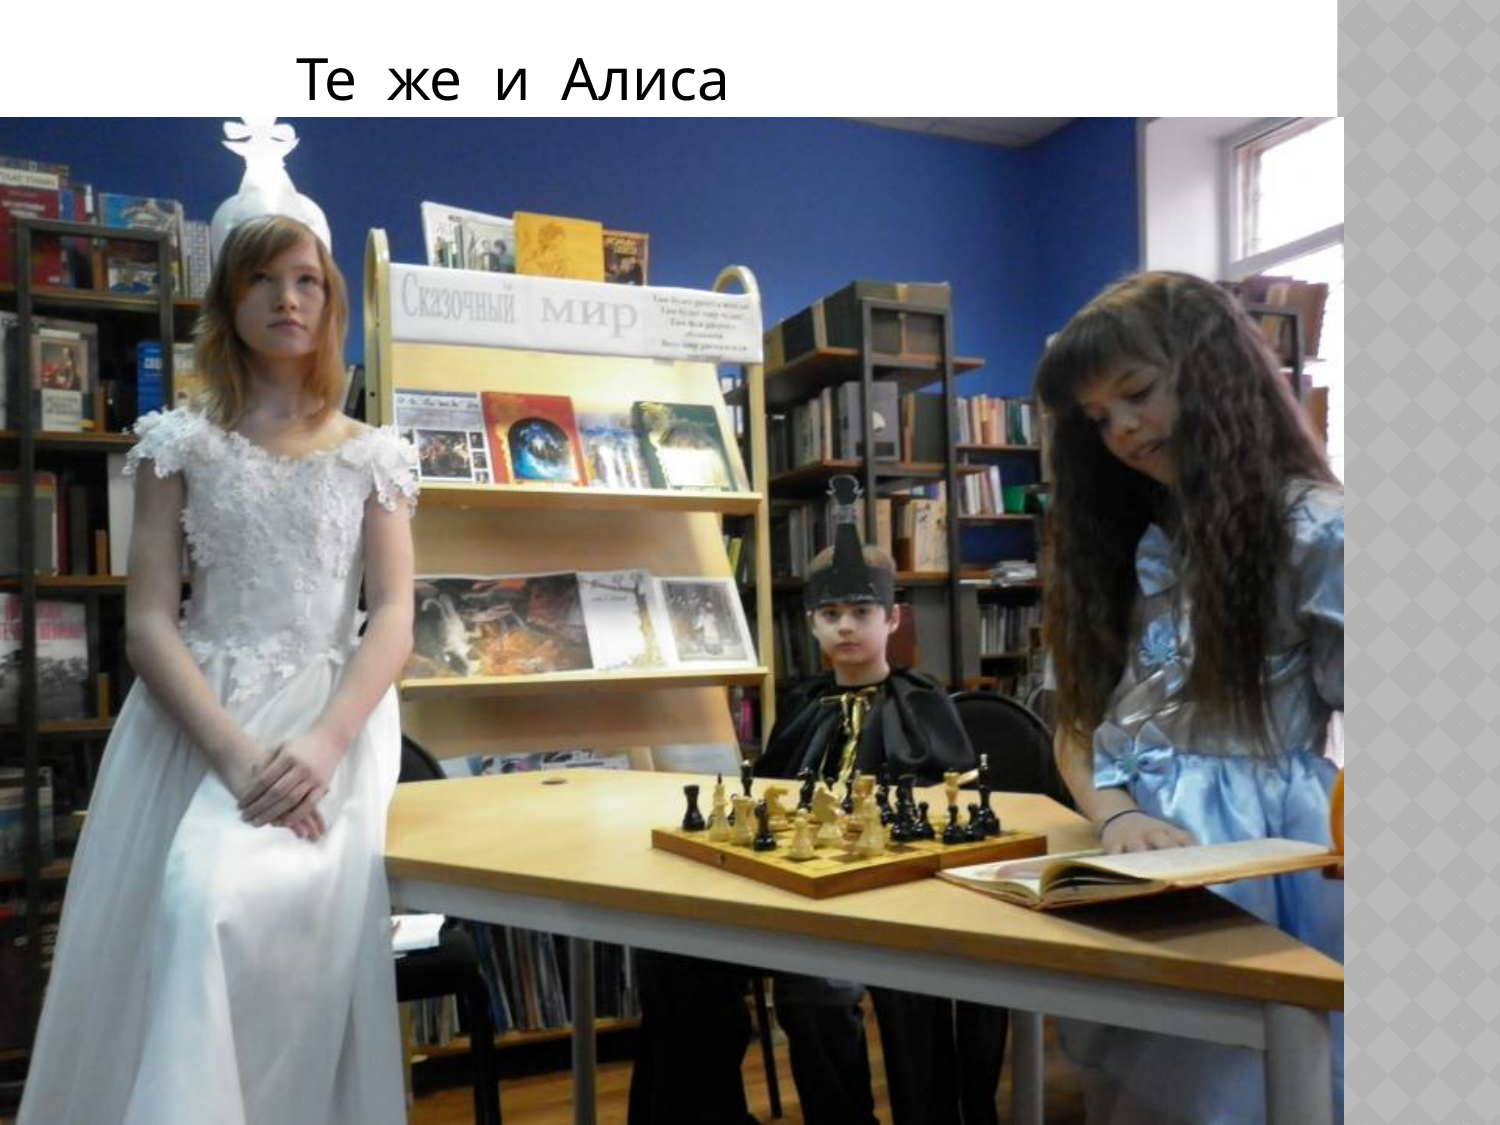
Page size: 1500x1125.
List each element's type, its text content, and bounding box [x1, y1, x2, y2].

picture [0, 116, 1345, 1125]
text_box Те же и Алиса [281, 35, 950, 115]
